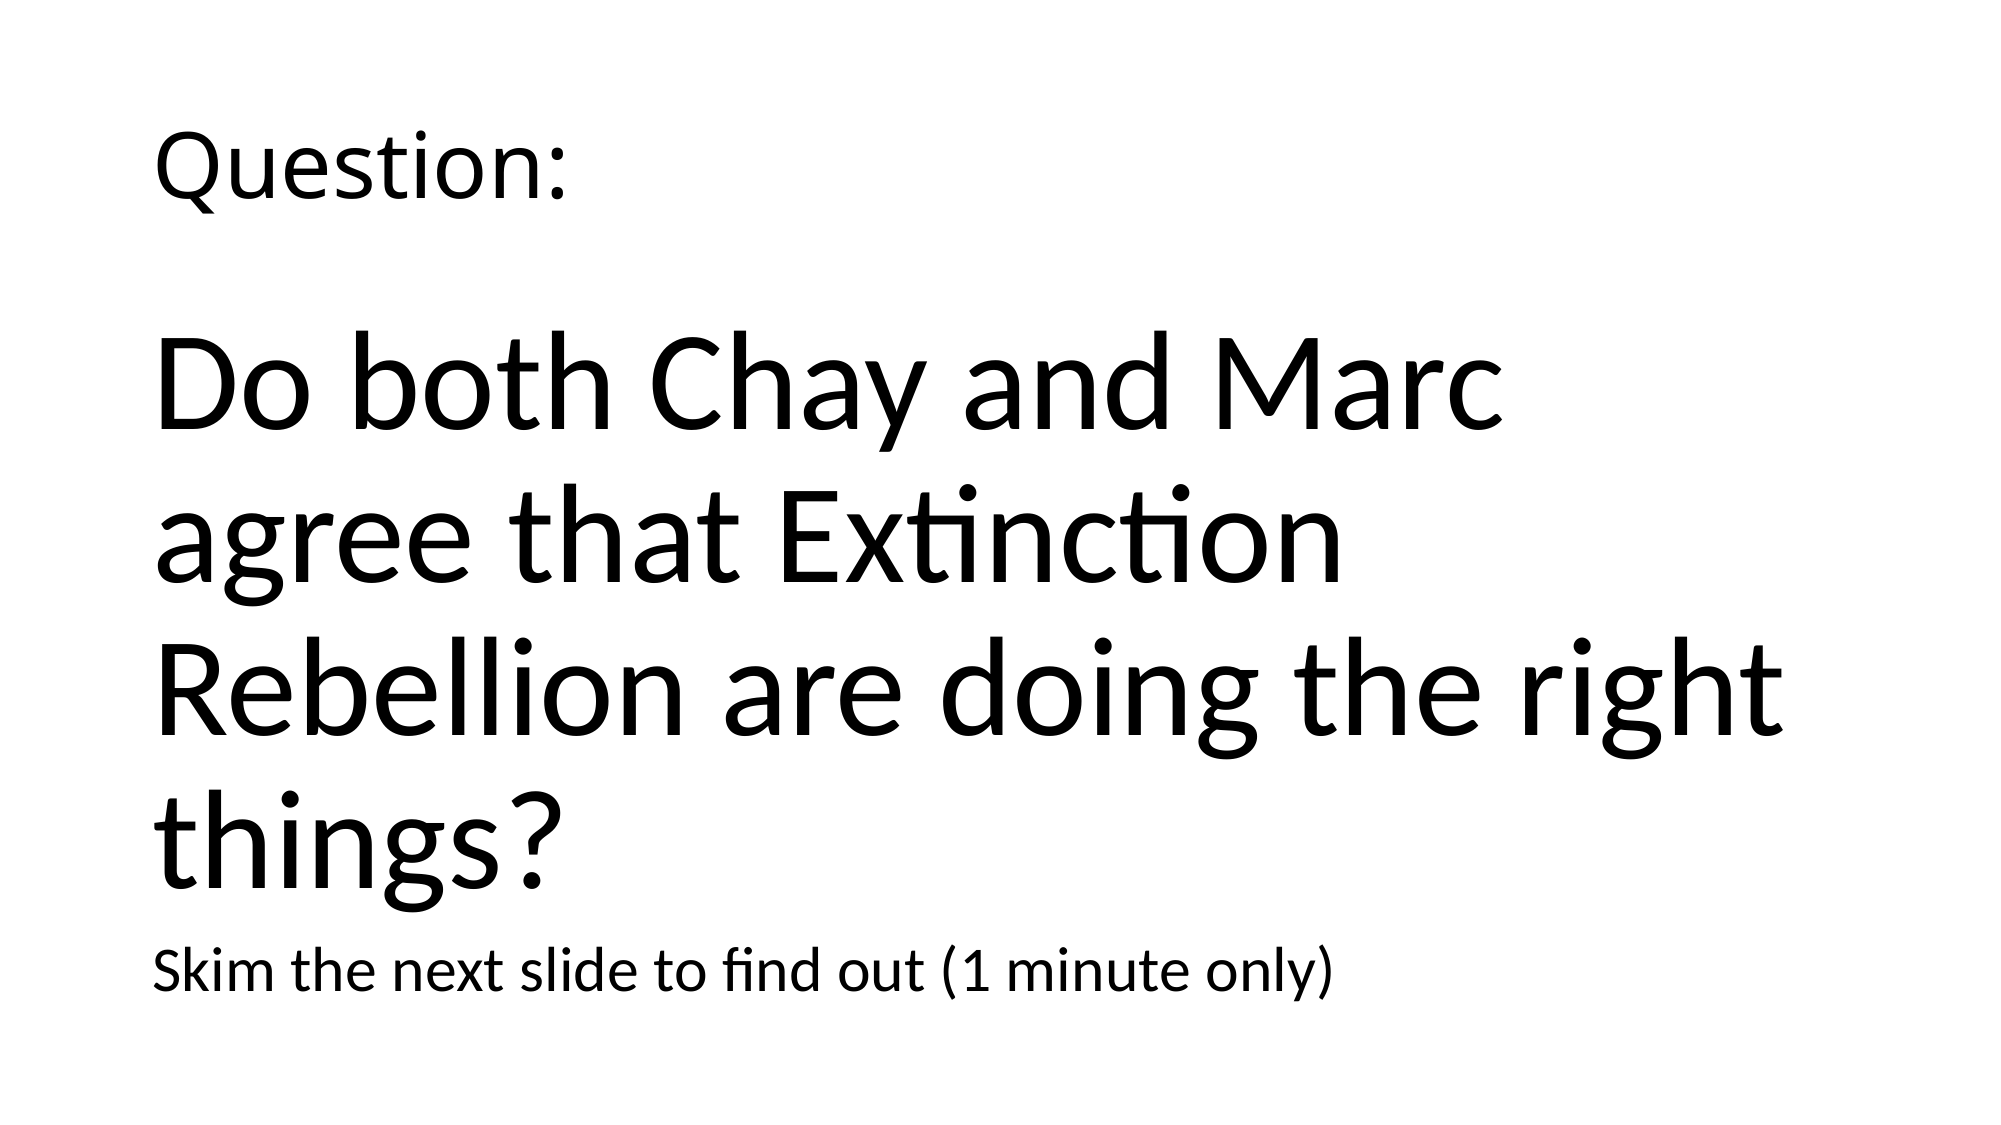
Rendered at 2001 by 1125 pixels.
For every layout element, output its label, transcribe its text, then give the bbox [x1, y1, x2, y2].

title Question: [137, 59, 1863, 278]
list Do both Chay and Marc agree that Extinction Rebellion are doing the right things? Skim the next slide to find out (1 minute only) [137, 299, 1863, 1014]
